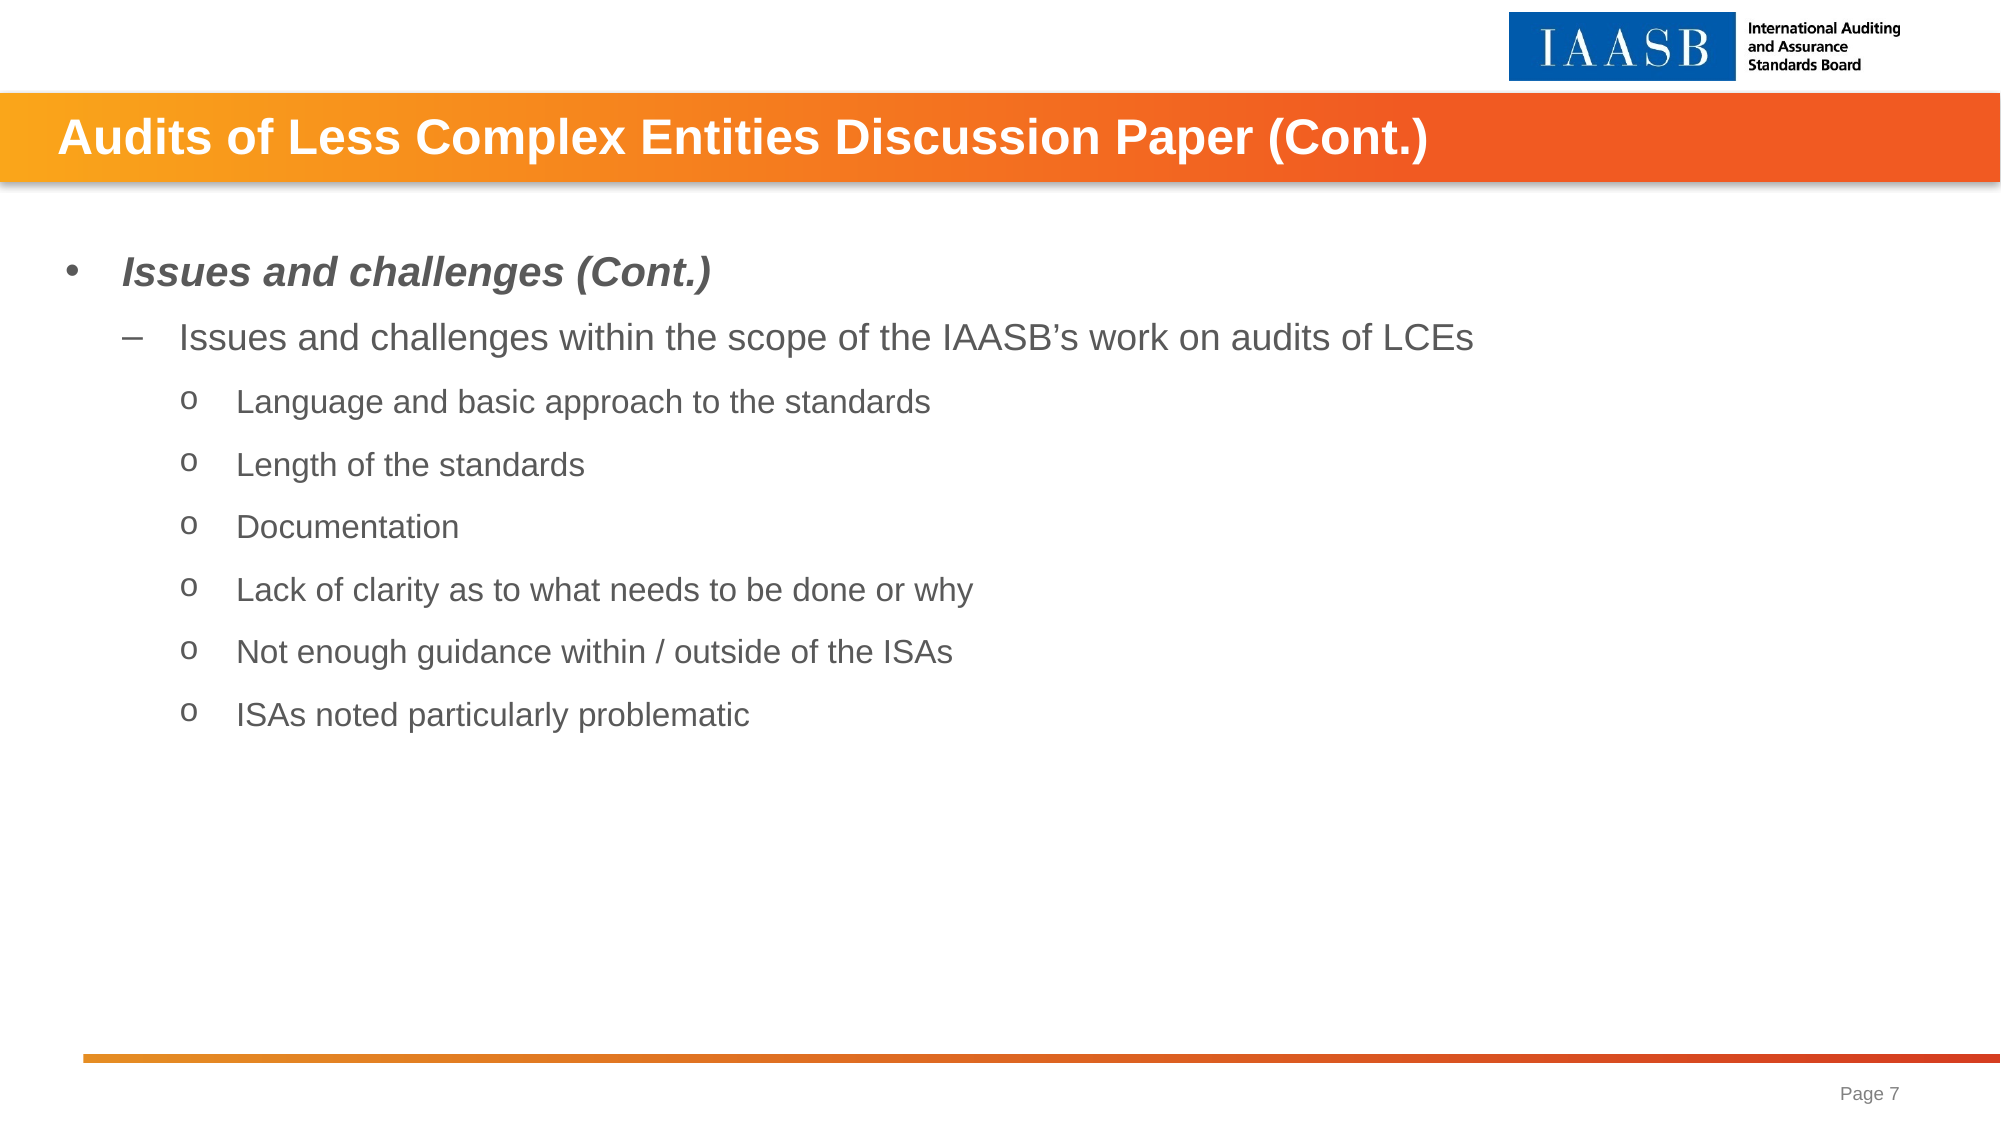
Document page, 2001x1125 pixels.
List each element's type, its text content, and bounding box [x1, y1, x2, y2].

text_box Page 7 [1558, 1068, 1900, 1118]
list Issues and challenges (Cont.) Issues and challenges within the scope of the IAASB’s work on audits of LCEs Language and basic approach to the standards Length of the standards Documentation Lack of clarity as to what needs to be done or why Not enough guidance within / outside of the ISAs ISAs noted particularly problematic [65, 182, 1896, 1053]
picture [1509, 12, 1900, 81]
title Audits of Less Complex Entities Discussion Paper (Cont.) [0, 96, 2000, 183]
